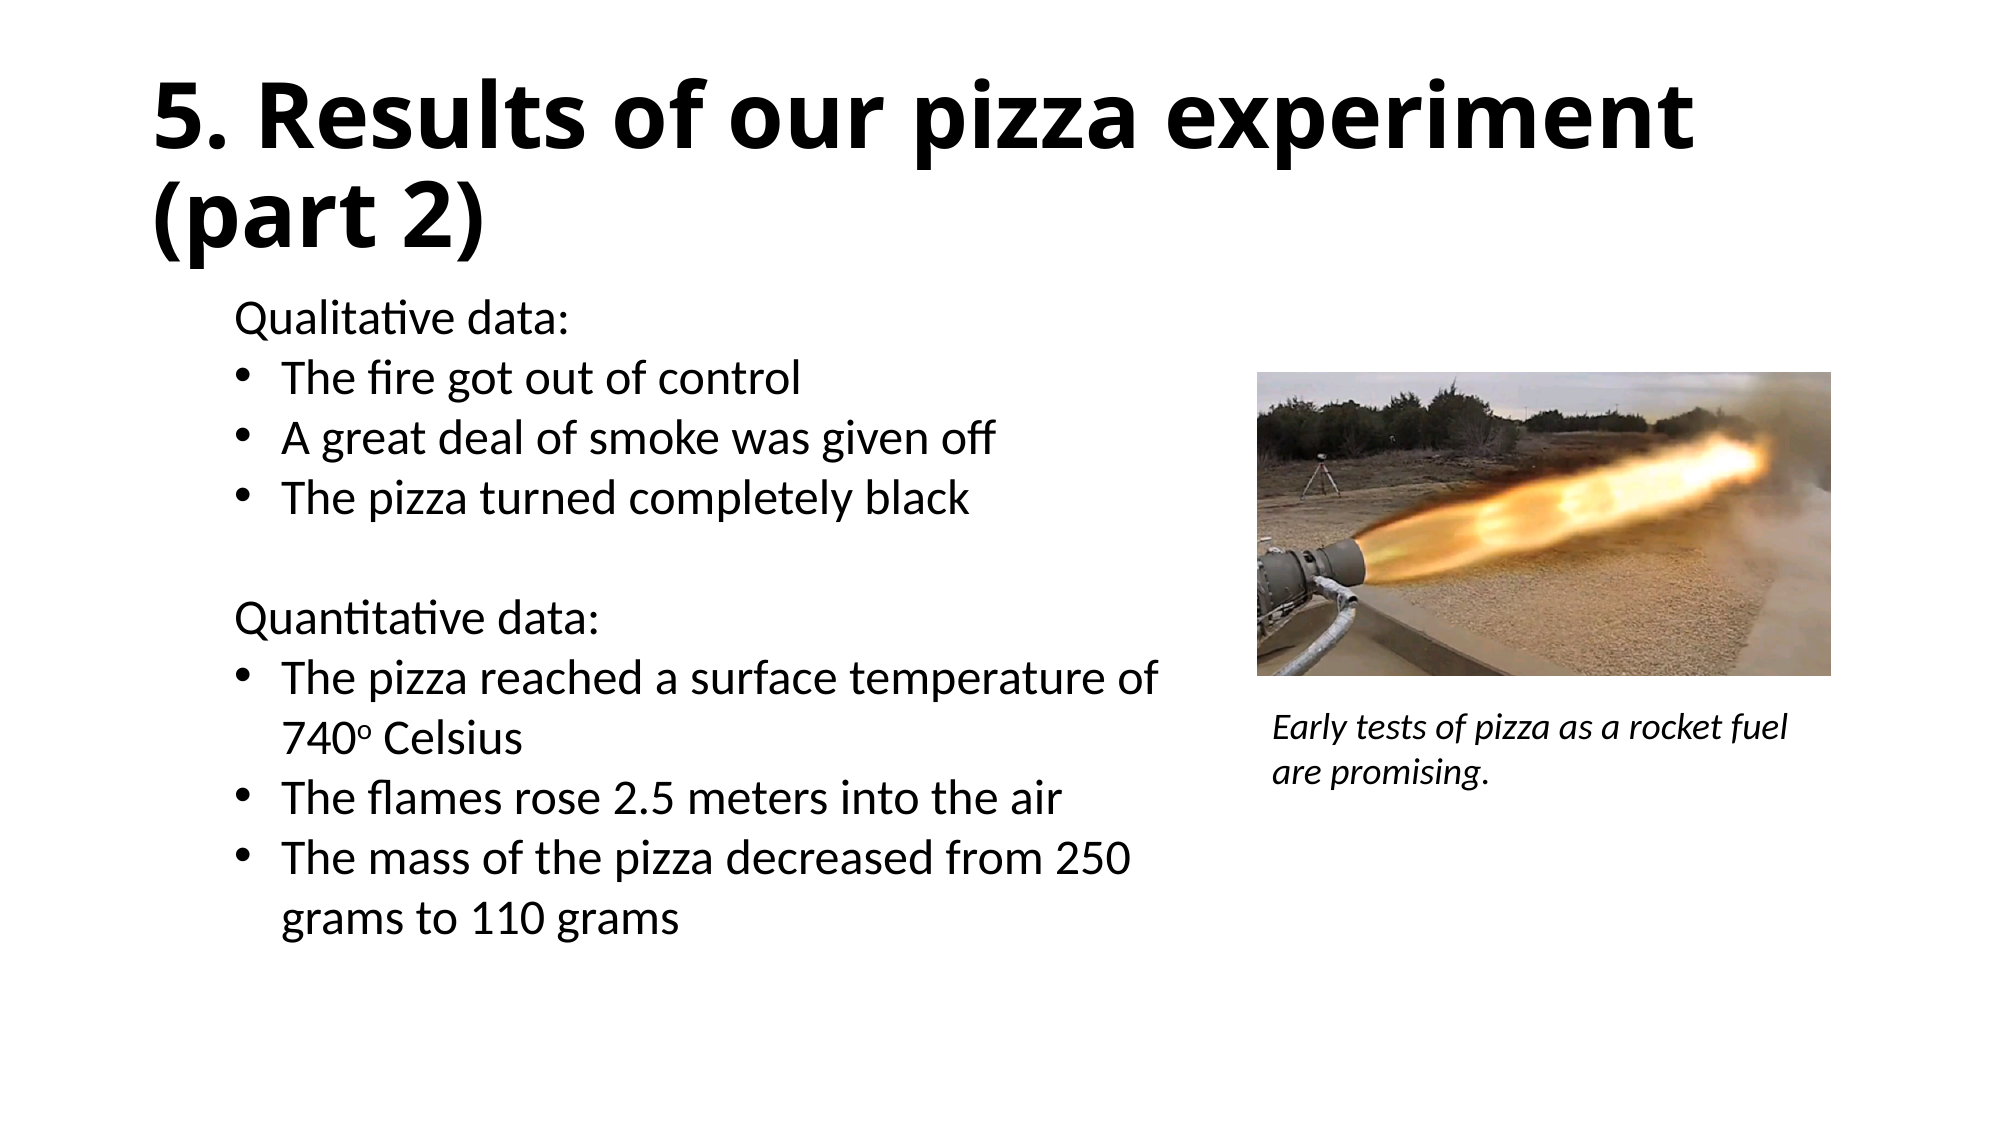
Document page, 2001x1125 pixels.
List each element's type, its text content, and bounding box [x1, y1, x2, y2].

title 5. Results of our pizza experiment (part 2) [137, 59, 1863, 278]
text_box Early tests of pizza as a rocket fuel are promising. [1257, 694, 1827, 800]
picture [1257, 372, 1831, 676]
text_box Qualitative data: The fire got out of control A great deal of smoke was given off The pizza turned completely black Quantitative data: The pizza reached a surface temperature of 740o Celsius The flames rose 2.5 meters into the air The mass of the pizza decreased from 250 grams to 110 grams [219, 277, 1176, 952]
